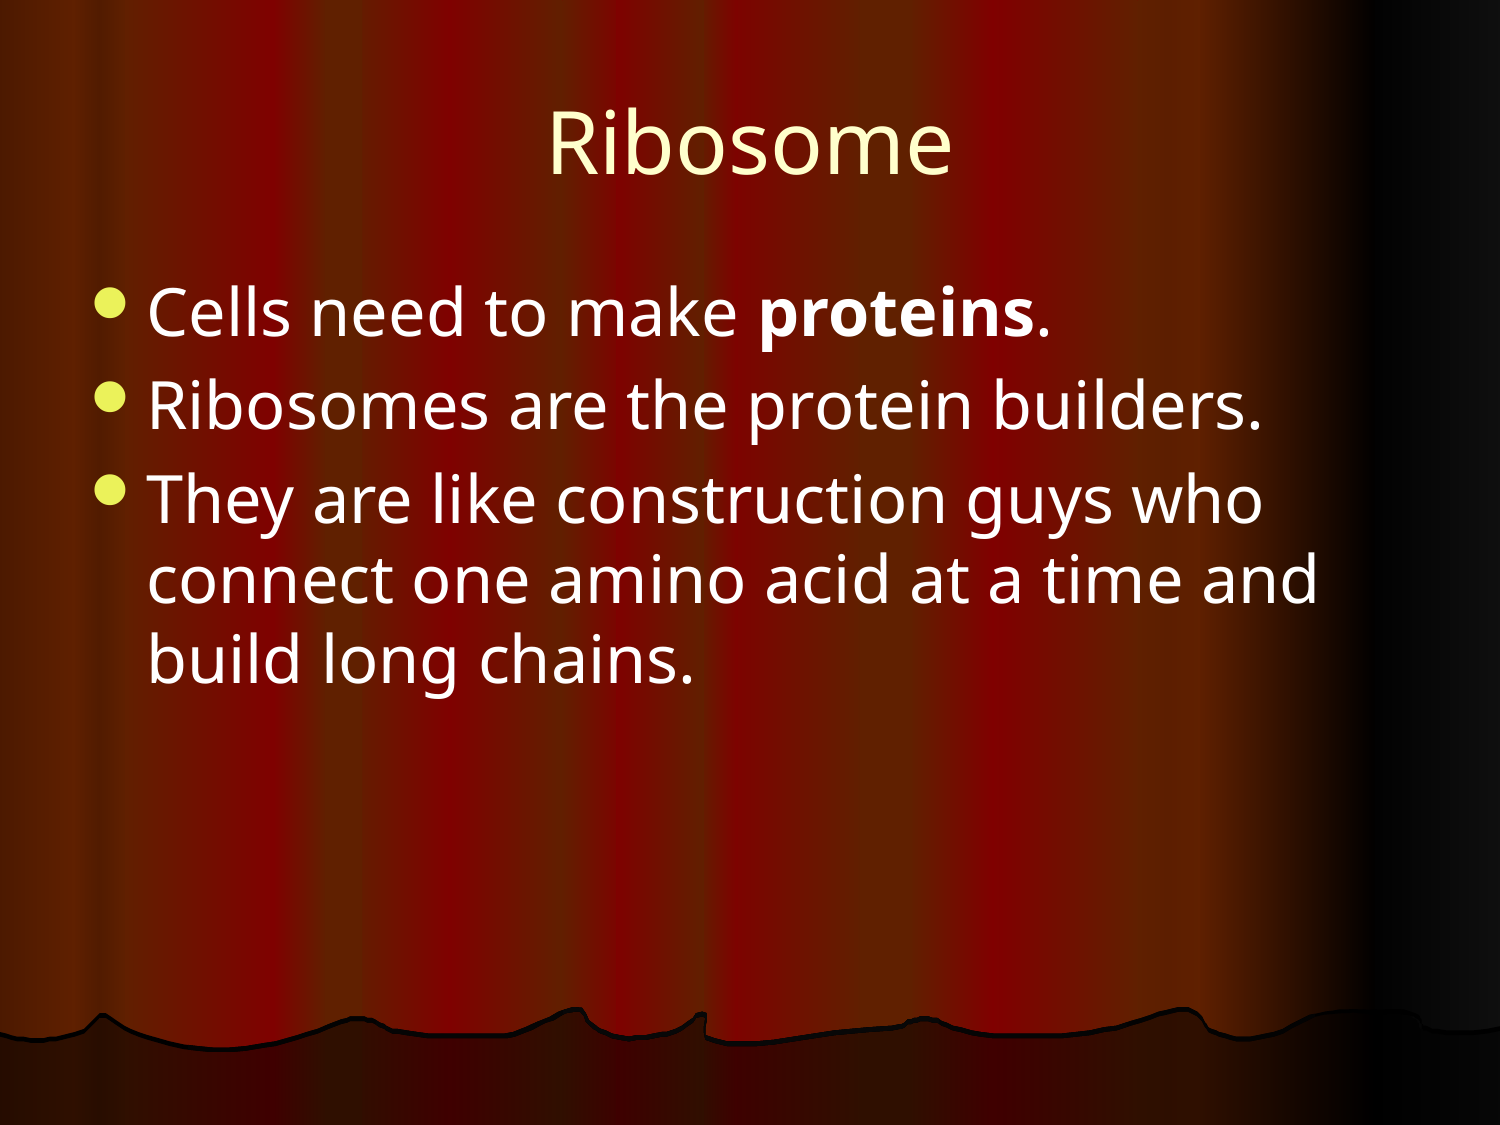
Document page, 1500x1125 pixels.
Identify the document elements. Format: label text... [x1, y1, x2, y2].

title Ribosome [74, 45, 1426, 233]
list Cells need to make proteins. Ribosomes are the protein builders. They are like construction guys who connect one amino acid at a time and build long chains. [74, 262, 1426, 1006]
